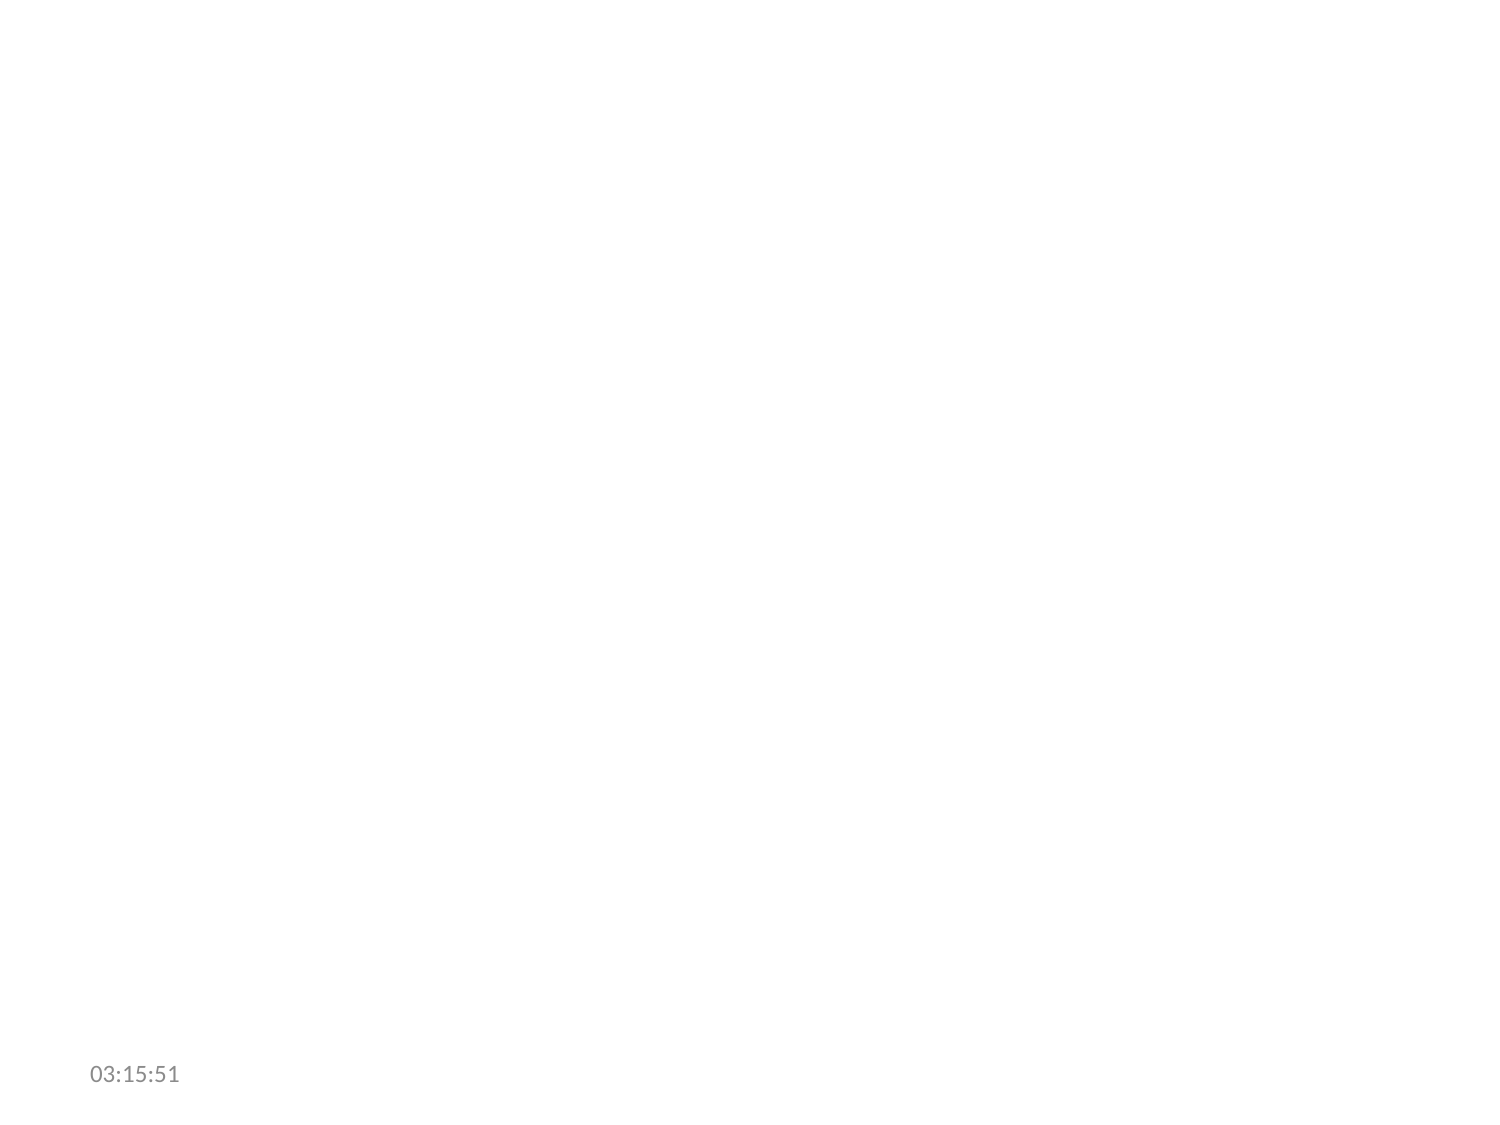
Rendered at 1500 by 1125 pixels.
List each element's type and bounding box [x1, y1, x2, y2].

slide_number [75, 1042, 425, 1103]
